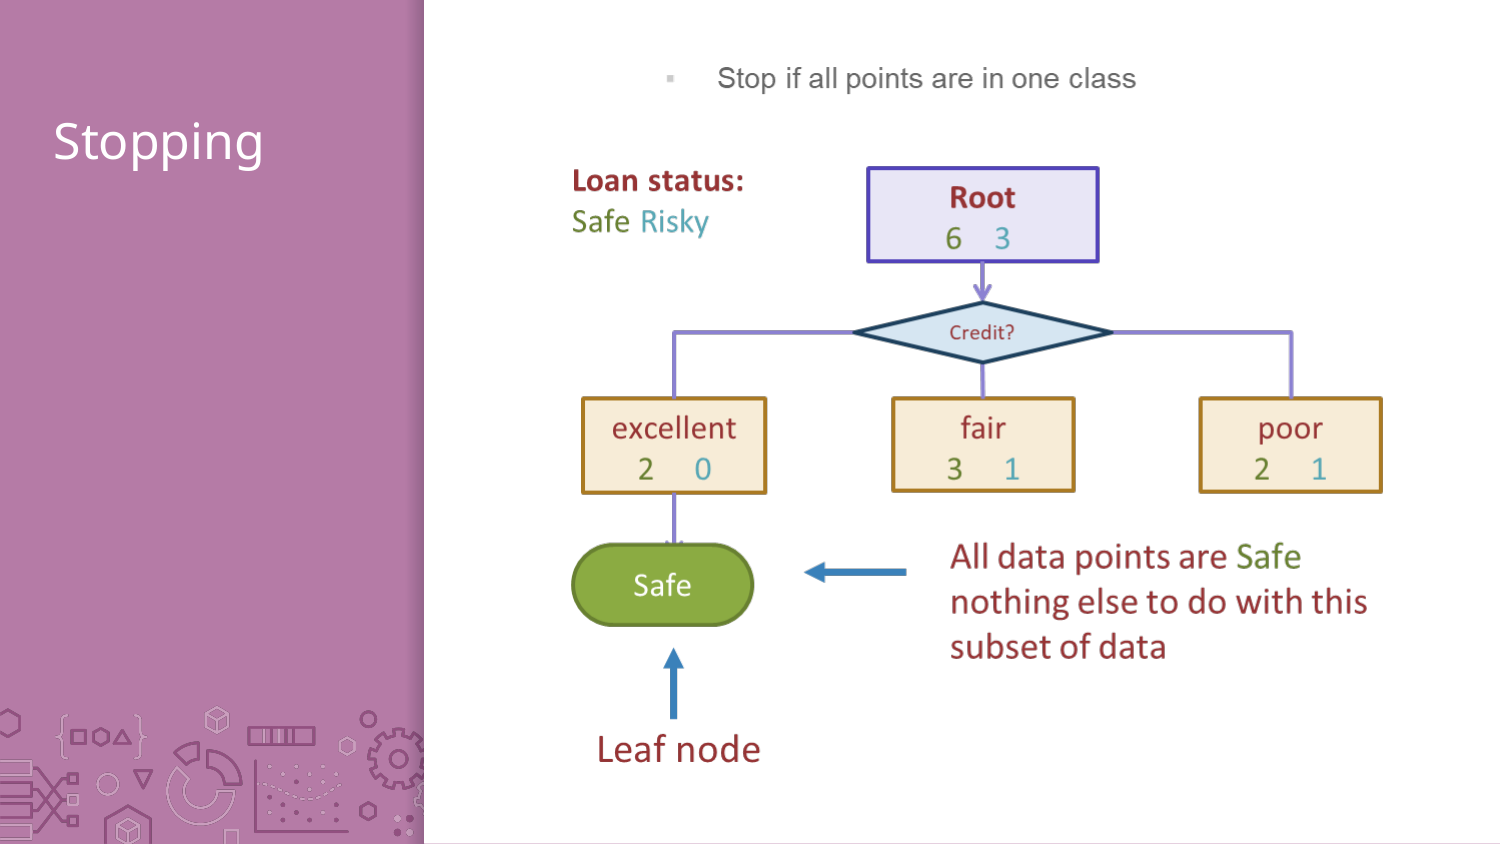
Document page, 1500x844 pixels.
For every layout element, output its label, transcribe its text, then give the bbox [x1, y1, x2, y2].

picture [551, 30, 1500, 799]
title Stopping [38, 94, 375, 748]
picture [0, 701, 424, 844]
